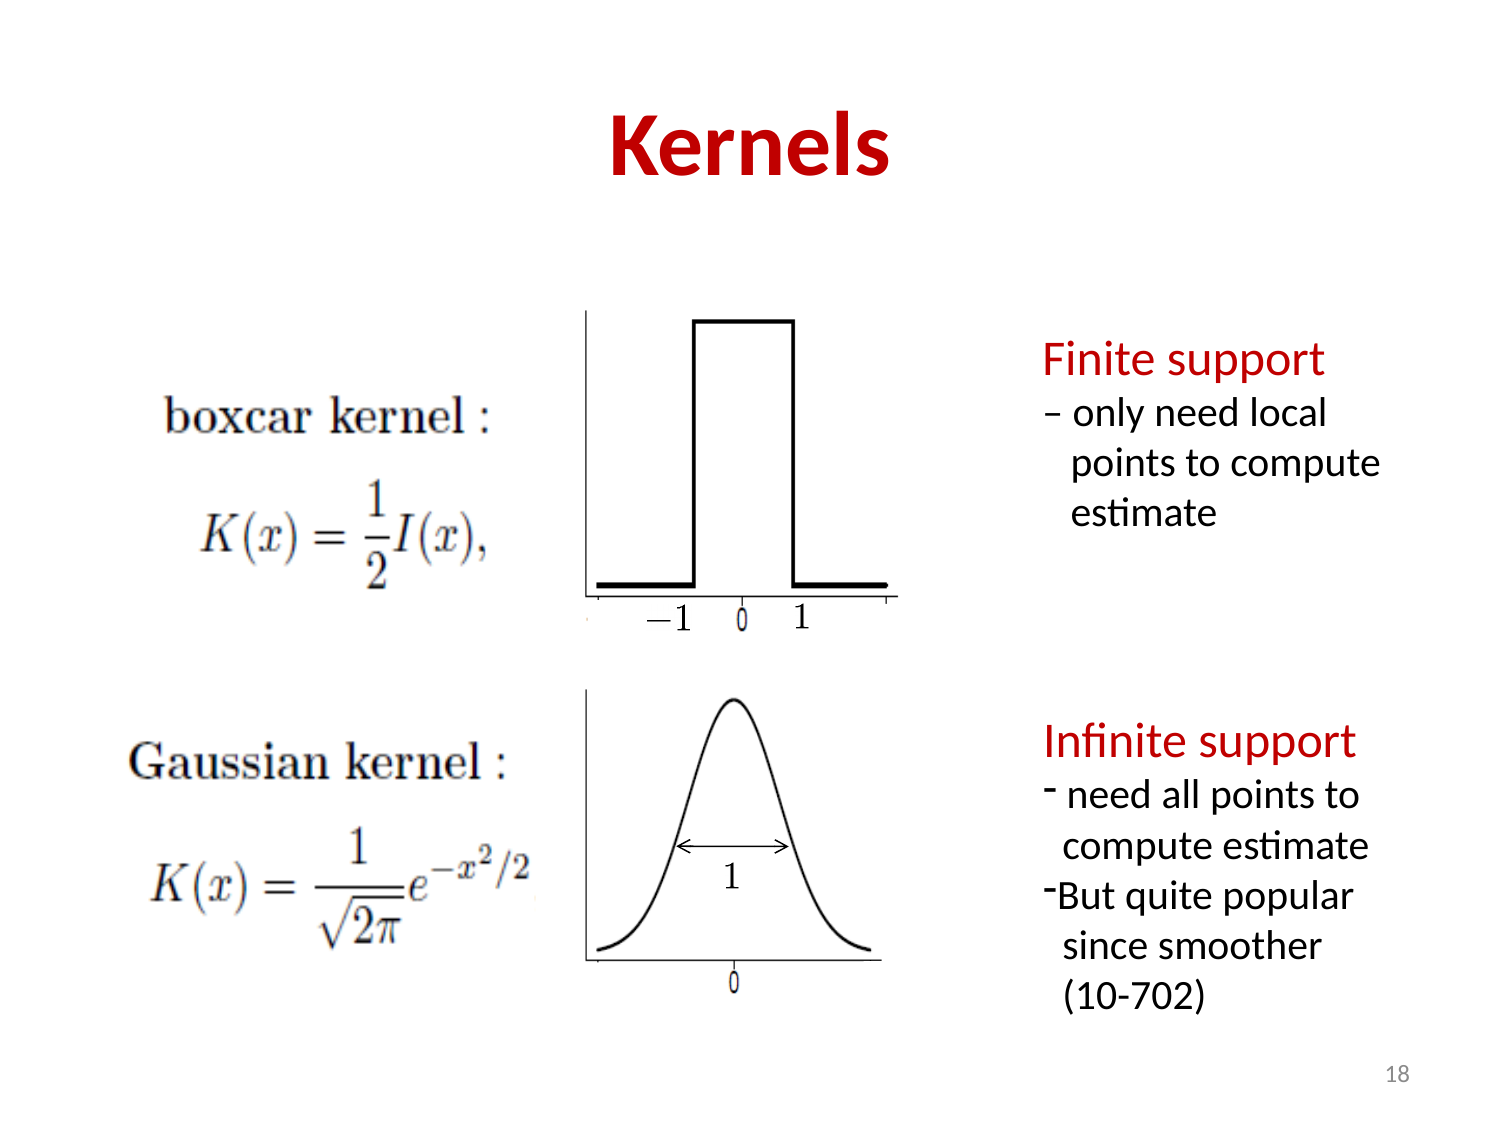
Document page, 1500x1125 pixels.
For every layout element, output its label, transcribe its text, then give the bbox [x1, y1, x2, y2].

text_box Finite support – only need local points to compute estimate [1027, 317, 1397, 543]
slide_number 18 [1074, 1042, 1425, 1103]
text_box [103, 287, 914, 1024]
title Kernels [75, 45, 1425, 233]
text_box Infinite support need all points to compute estimate But quite popular since smoother (10-702) [1028, 699, 1385, 1085]
